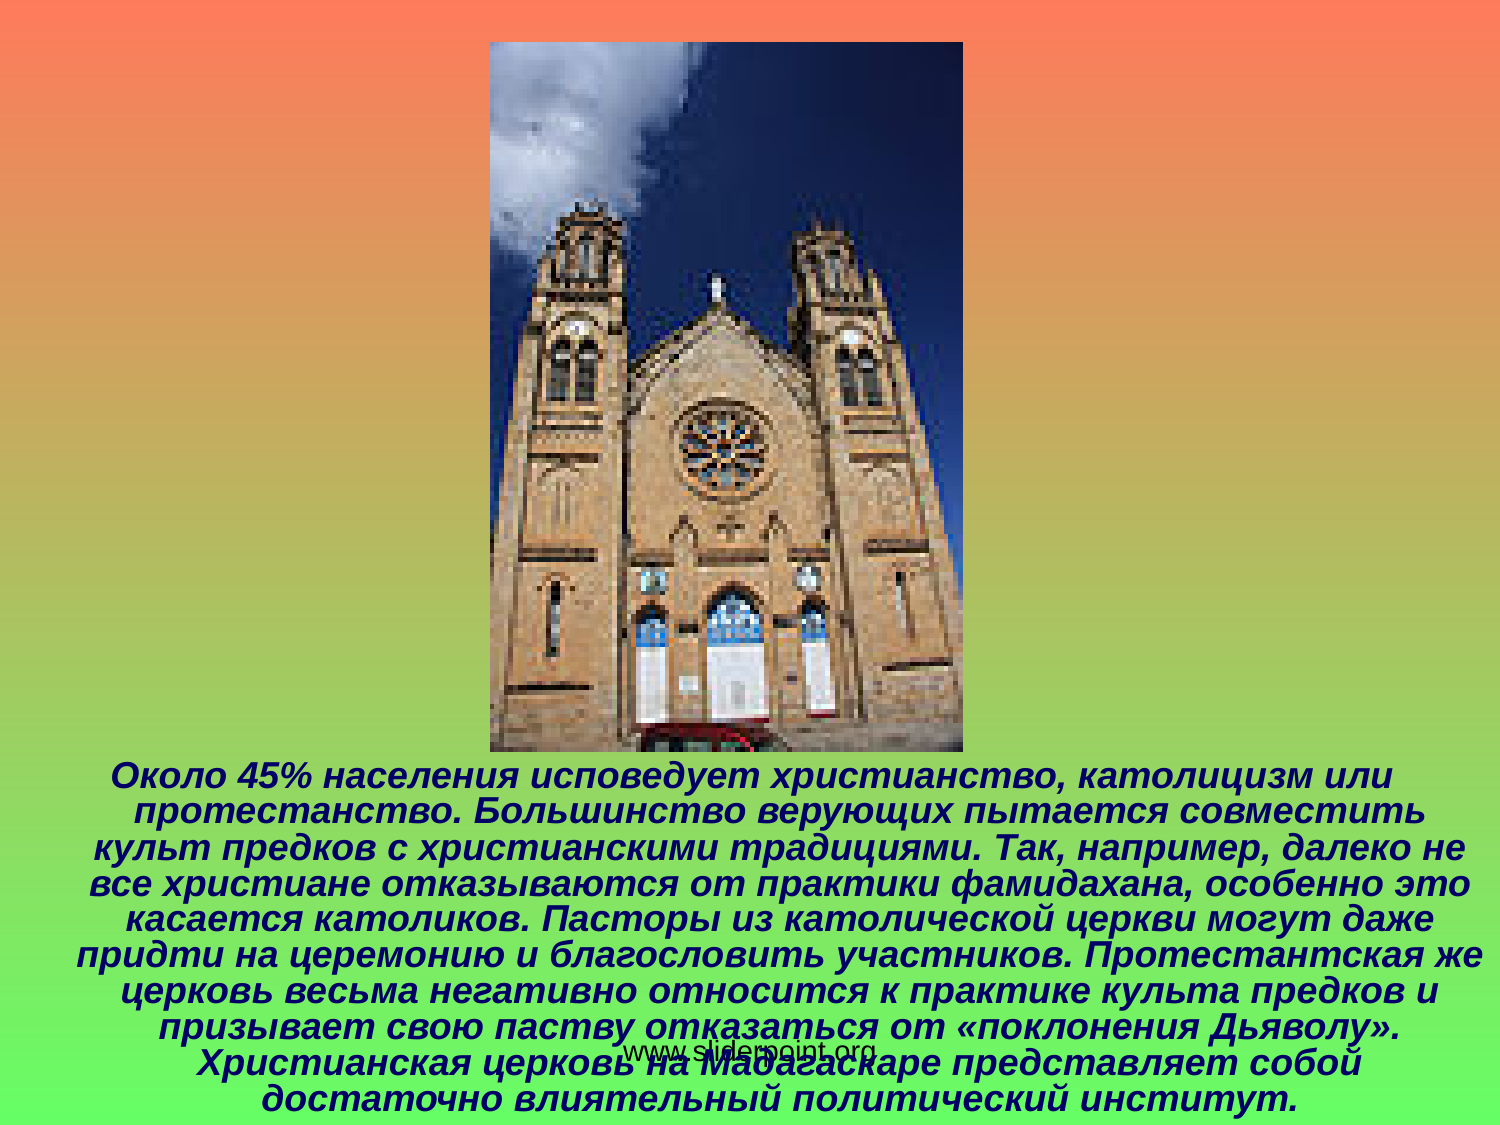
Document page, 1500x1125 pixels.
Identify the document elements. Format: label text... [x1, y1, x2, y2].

list Около 45% населения исповедует христианство, католицизм или протестанство. Большинство верующих пытается совместить культ предков с христианскими традициями. Так, например, далеко не все христиане отказываются от практики фамидахана, особенно это касается католиков. Пасторы из католической церкви могут даже придти на церемонию и благословить участников. Протестантская же церковь весьма негативно относится к практике культа предков и призывает свою паству отказаться от «поклонения Дьяволу». Христианская церковь на Мадагаскаре представляет собой достаточно влиятельный политический институт. [2, 751, 1500, 1114]
footer www.sliderpoint.org [512, 1024, 988, 1103]
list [489, 42, 963, 752]
